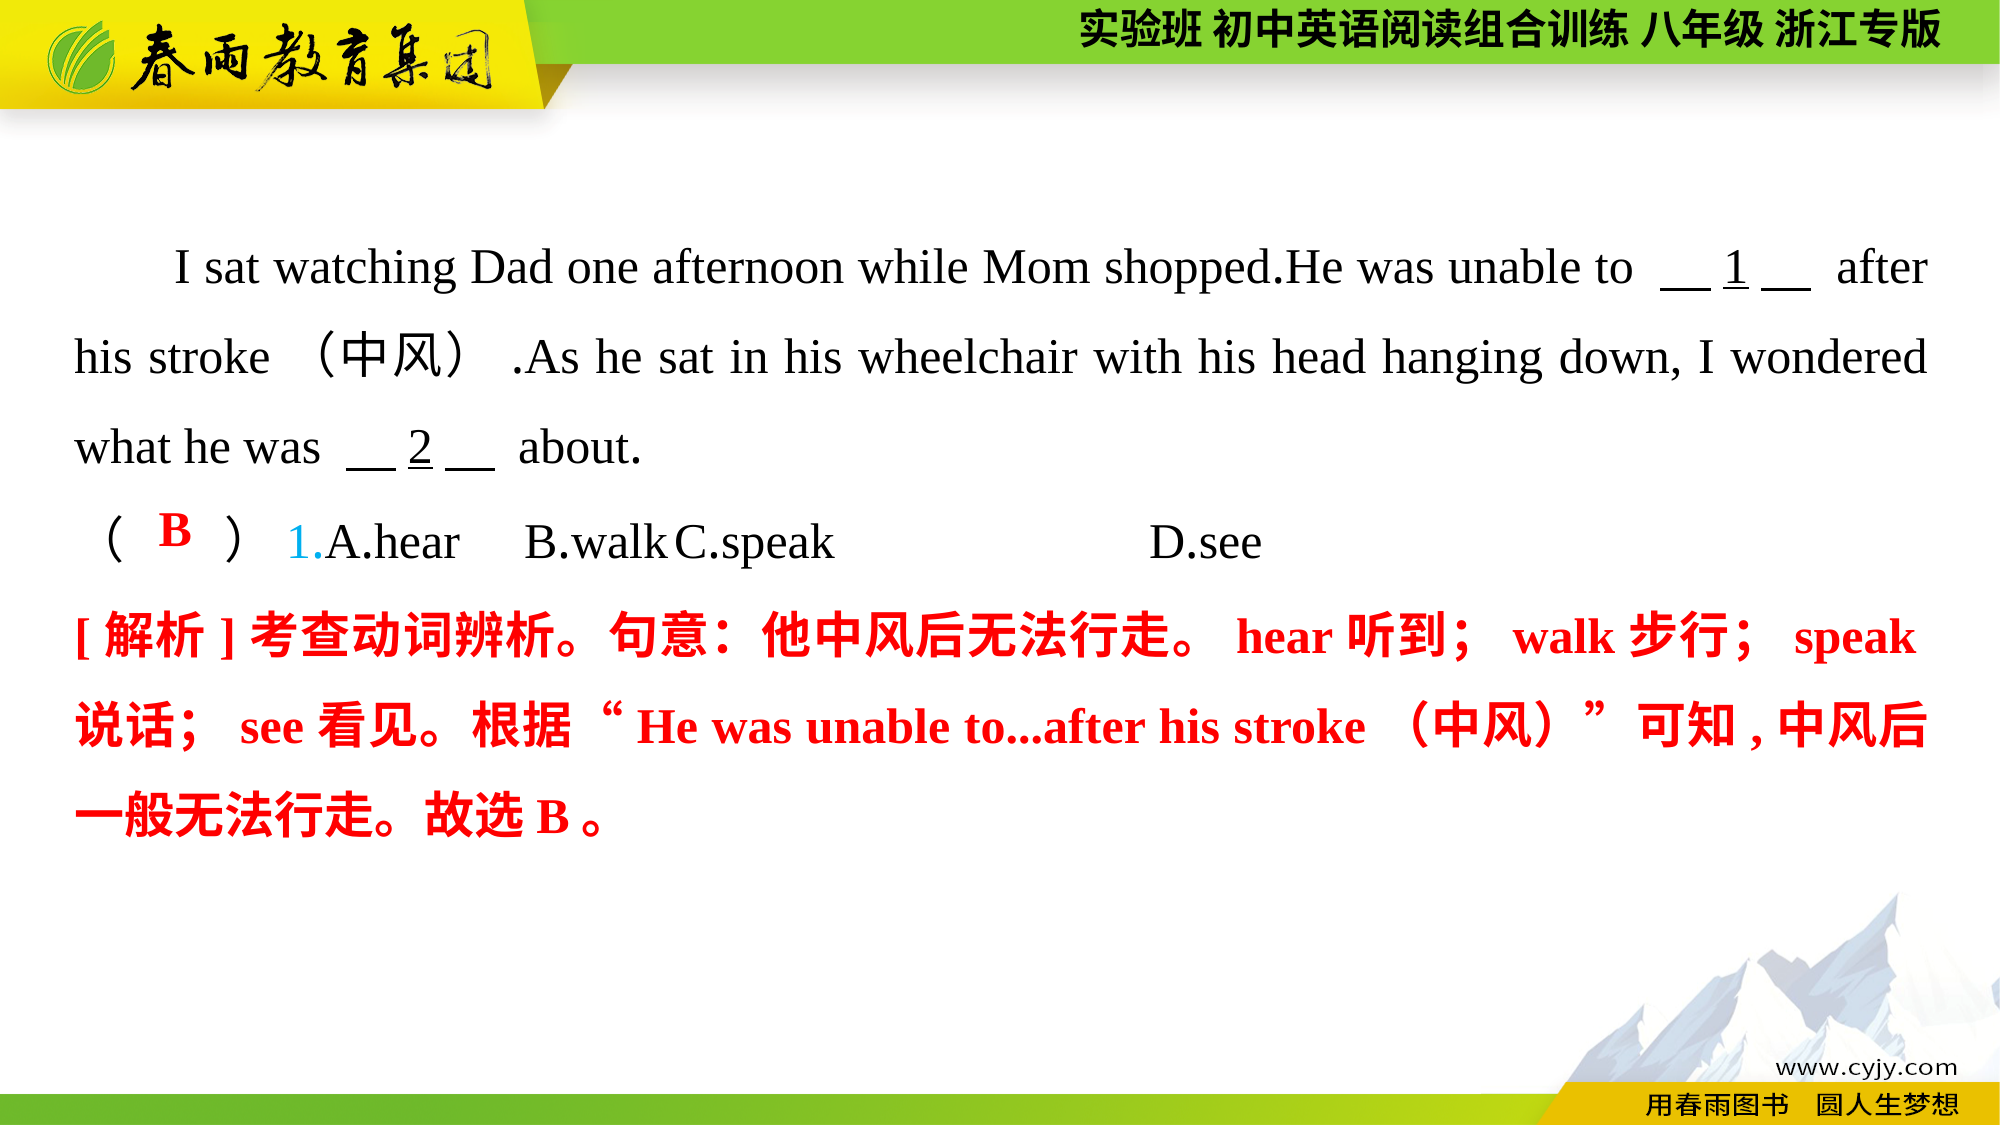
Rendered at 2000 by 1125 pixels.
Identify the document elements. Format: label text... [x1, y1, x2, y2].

text_box （ ）1.A.hear B.walk C.speak D.see [59, 473, 1944, 576]
list I sat watching Dad one afternoon while Mom shopped.He was unable to 1 after his stroke（中风）.As he sat in his wheelchair with his head hanging down, I wondered what he was 2 about. [59, 196, 1944, 473]
picture [0, 0, 2000, 1125]
text_box [解析]考查动词辨析。句意：他中风后无法行走。hear听到；walk步行；speak说话；see看见。根据“He was unable to...after his stroke（中风）”可知,中风后一般无法行走。故选B。 [59, 576, 1944, 851]
text_box B [143, 488, 207, 564]
